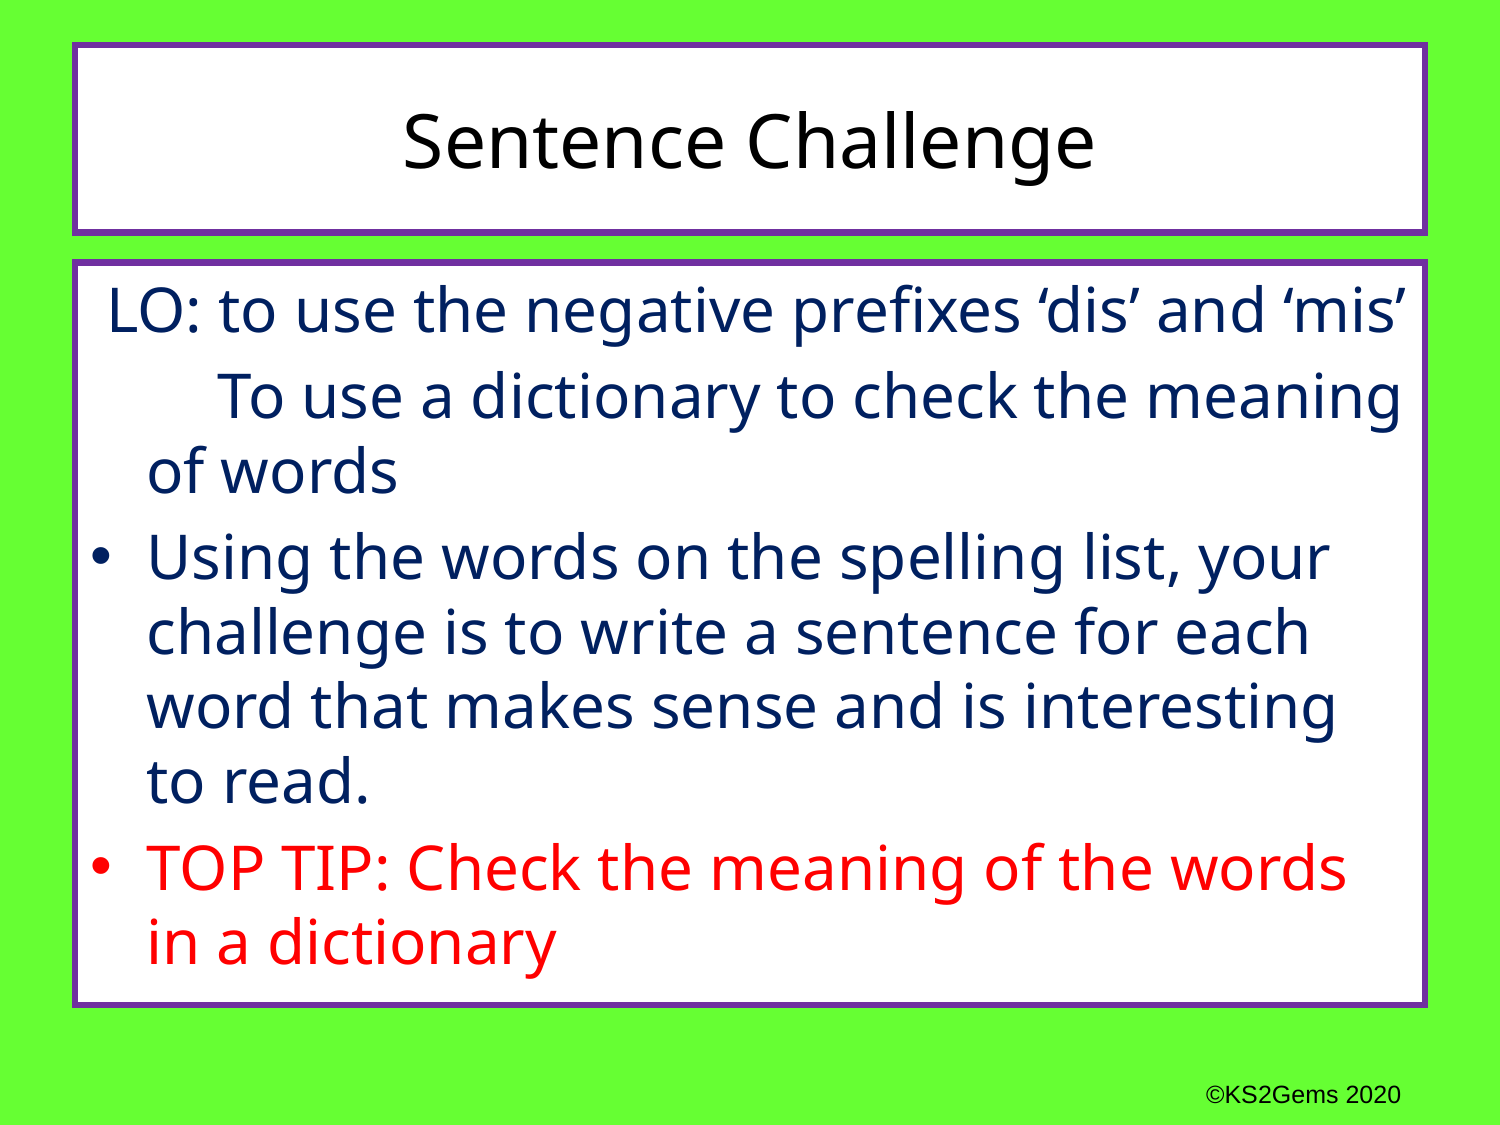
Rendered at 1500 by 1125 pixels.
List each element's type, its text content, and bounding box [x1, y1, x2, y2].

list LO: to use the negative prefixes ‘dis’ and ‘mis’ To use a dictionary to check the meaning of words Using the words on the spelling list, your challenge is to write a sentence for each word that makes sense and is interesting to read. TOP TIP: Check the meaning of the words in a dictionary [72, 259, 1428, 1008]
text_box [1222, 1073, 1500, 1125]
title Sentence Challenge [72, 42, 1428, 236]
